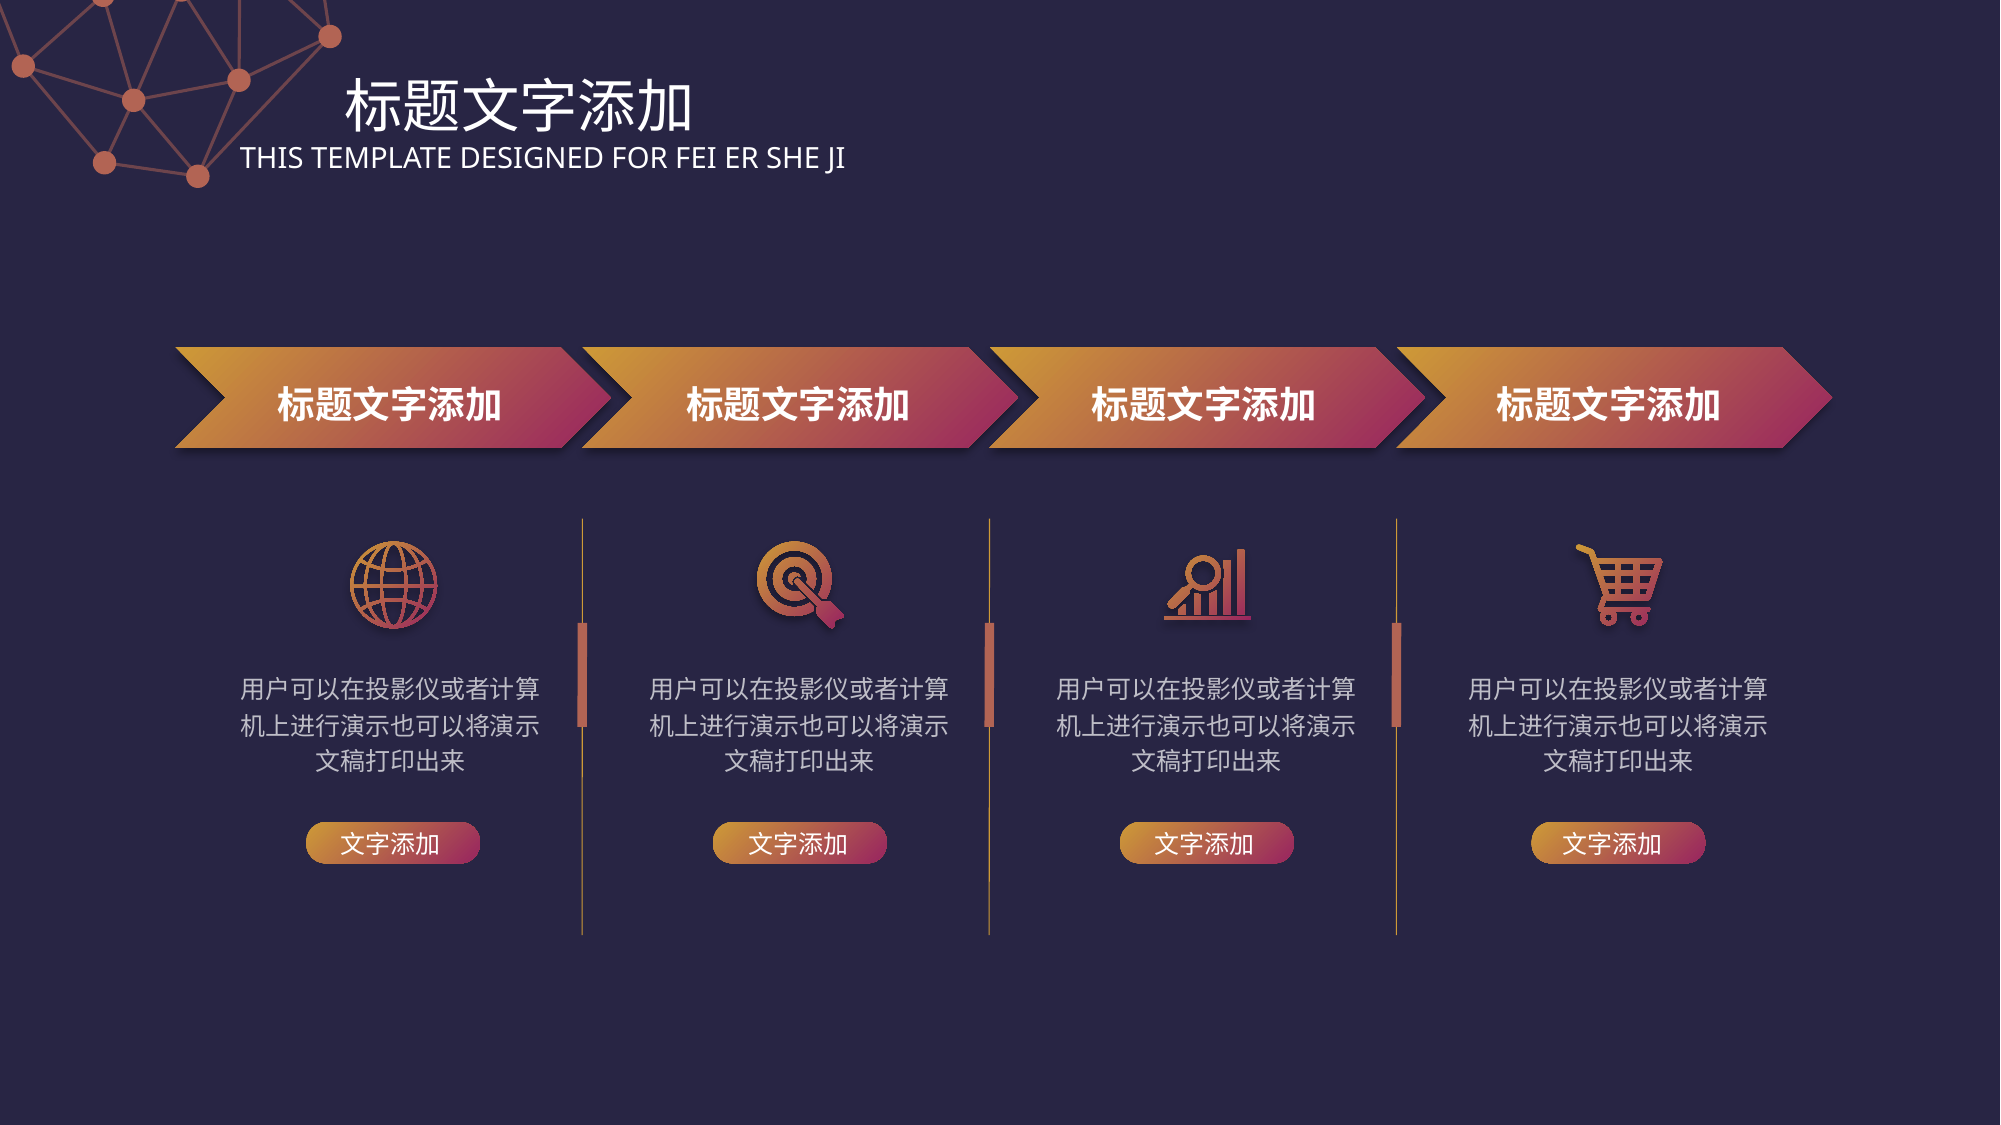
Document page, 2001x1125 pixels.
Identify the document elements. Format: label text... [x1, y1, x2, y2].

text_box [1209, 590, 1217, 615]
text_box [1178, 604, 1186, 615]
text_box [1223, 560, 1231, 615]
text_box [987, 346, 1427, 449]
text_box 标题文字添加 [630, 364, 967, 434]
text_box 文字添加 [222, 815, 559, 867]
text_box [1237, 549, 1245, 615]
text_box [1394, 346, 1834, 449]
text_box [579, 346, 1020, 449]
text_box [327, 61, 759, 183]
text_box 用户可以在投影仪或者计算机上进行演示也可以将演示文稿打印出来 [1038, 660, 1375, 726]
text_box 标题文字添加 [222, 364, 559, 434]
text_box [794, 578, 844, 629]
text_box [350, 541, 438, 629]
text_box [0, 0, 339, 156]
text_box [1167, 555, 1221, 609]
text_box 用户可以在投影仪或者计算机上进行演示也可以将演示文稿打印出来 [631, 728, 968, 784]
text_box 标题文字添加 [1441, 364, 1778, 434]
text_box 用户可以在投影仪或者计算机上进行演示也可以将演示文稿打印出来 [631, 660, 968, 726]
text_box [172, 346, 613, 449]
text_box 标题文字添加 [1036, 364, 1373, 434]
text_box 文字添加 [1444, 815, 1781, 867]
text_box [1164, 616, 1251, 620]
text_box 文字添加 [1036, 815, 1373, 867]
text_box 用户可以在投影仪或者计算机上进行演示也可以将演示文稿打印出来 [222, 660, 559, 784]
text_box [1575, 544, 1663, 626]
text_box 用户可以在投影仪或者计算机上进行演示也可以将演示文稿打印出来 [1038, 728, 1375, 784]
text_box [1194, 593, 1201, 615]
text_box 用户可以在投影仪或者计算机上进行演示也可以将演示文稿打印出来 [1450, 660, 1787, 784]
text_box 文字添加 [630, 815, 967, 867]
text_box [757, 541, 832, 617]
